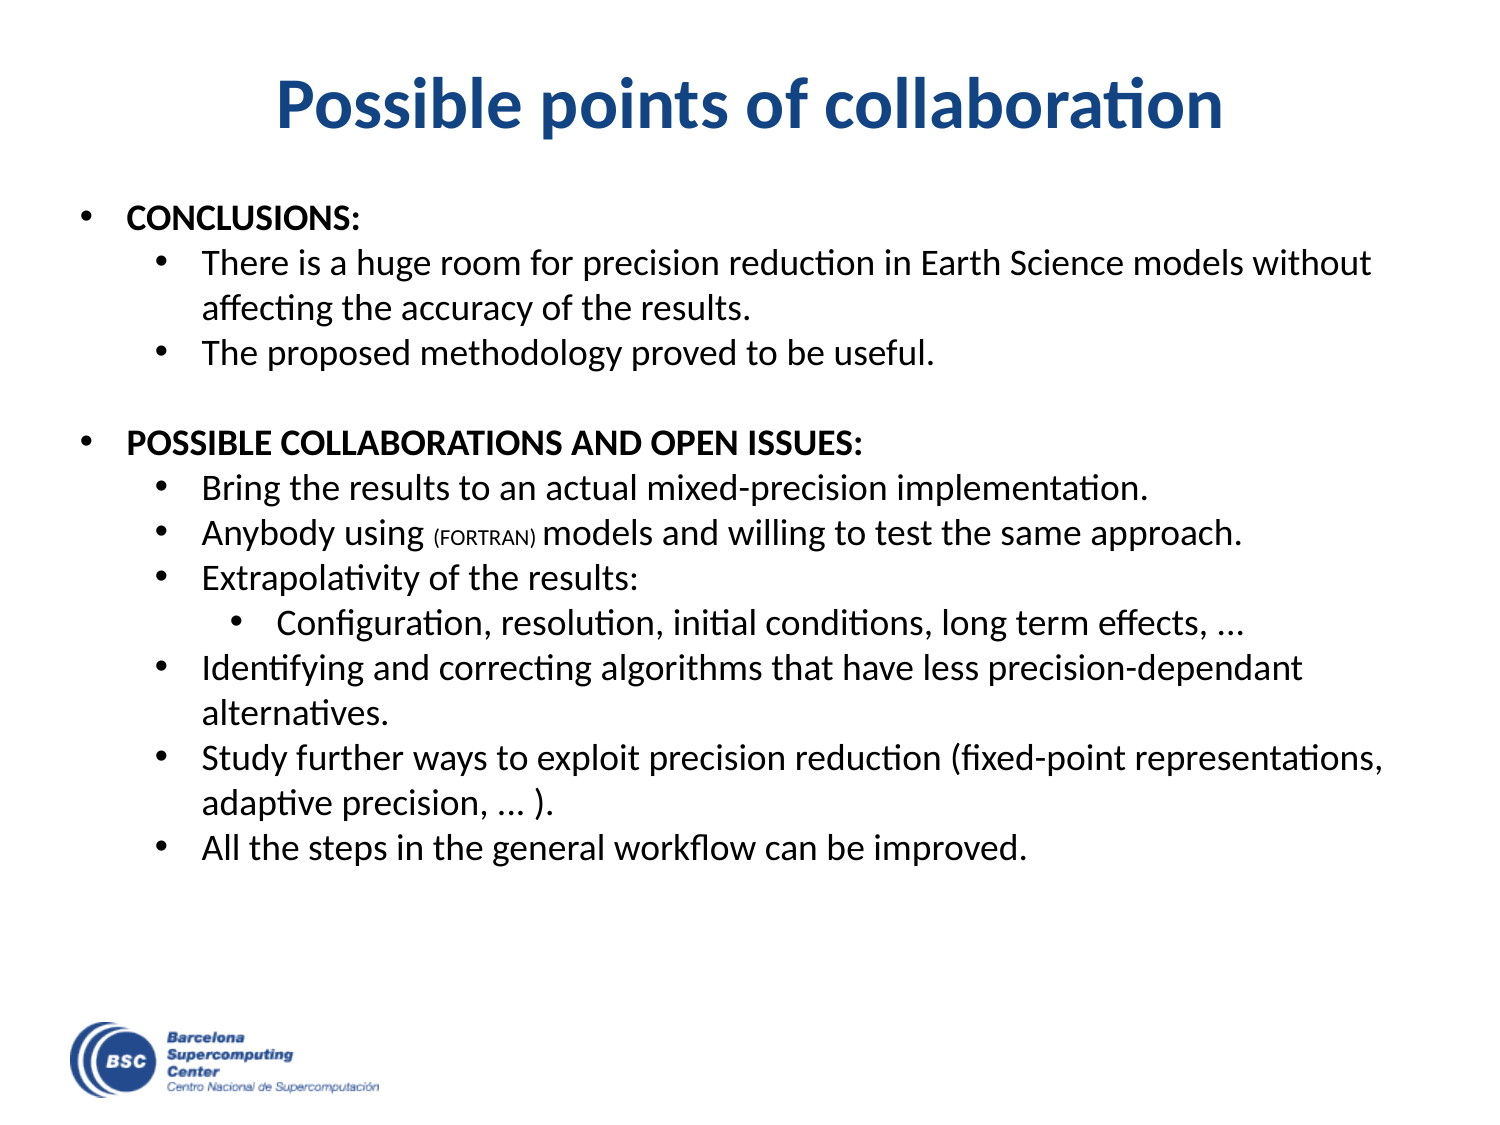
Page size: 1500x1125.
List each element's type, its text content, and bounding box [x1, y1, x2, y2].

picture [70, 1022, 379, 1098]
text_box CONCLUSIONS: There is a huge room for precision reduction in Earth Science models without affecting the accuracy of the results. The proposed methodology proved to be useful. POSSIBLE COLLABORATIONS AND OPEN ISSUES: Bring the results to an actual mixed-precision implementation. Anybody using (FORTRAN) models and willing to test the same approach. Extrapolativity of the results: Configuration, resolution, initial conditions, long term effects, ... Identifying and correcting algorithms that have less precision-dependant alternatives. Study further ways to exploit precision reduction (fixed-point representations, adaptive precision, ... ). All the steps in the general workflow can be improved. [65, 185, 1477, 876]
title Possible points of collaboration [76, 35, 1427, 174]
